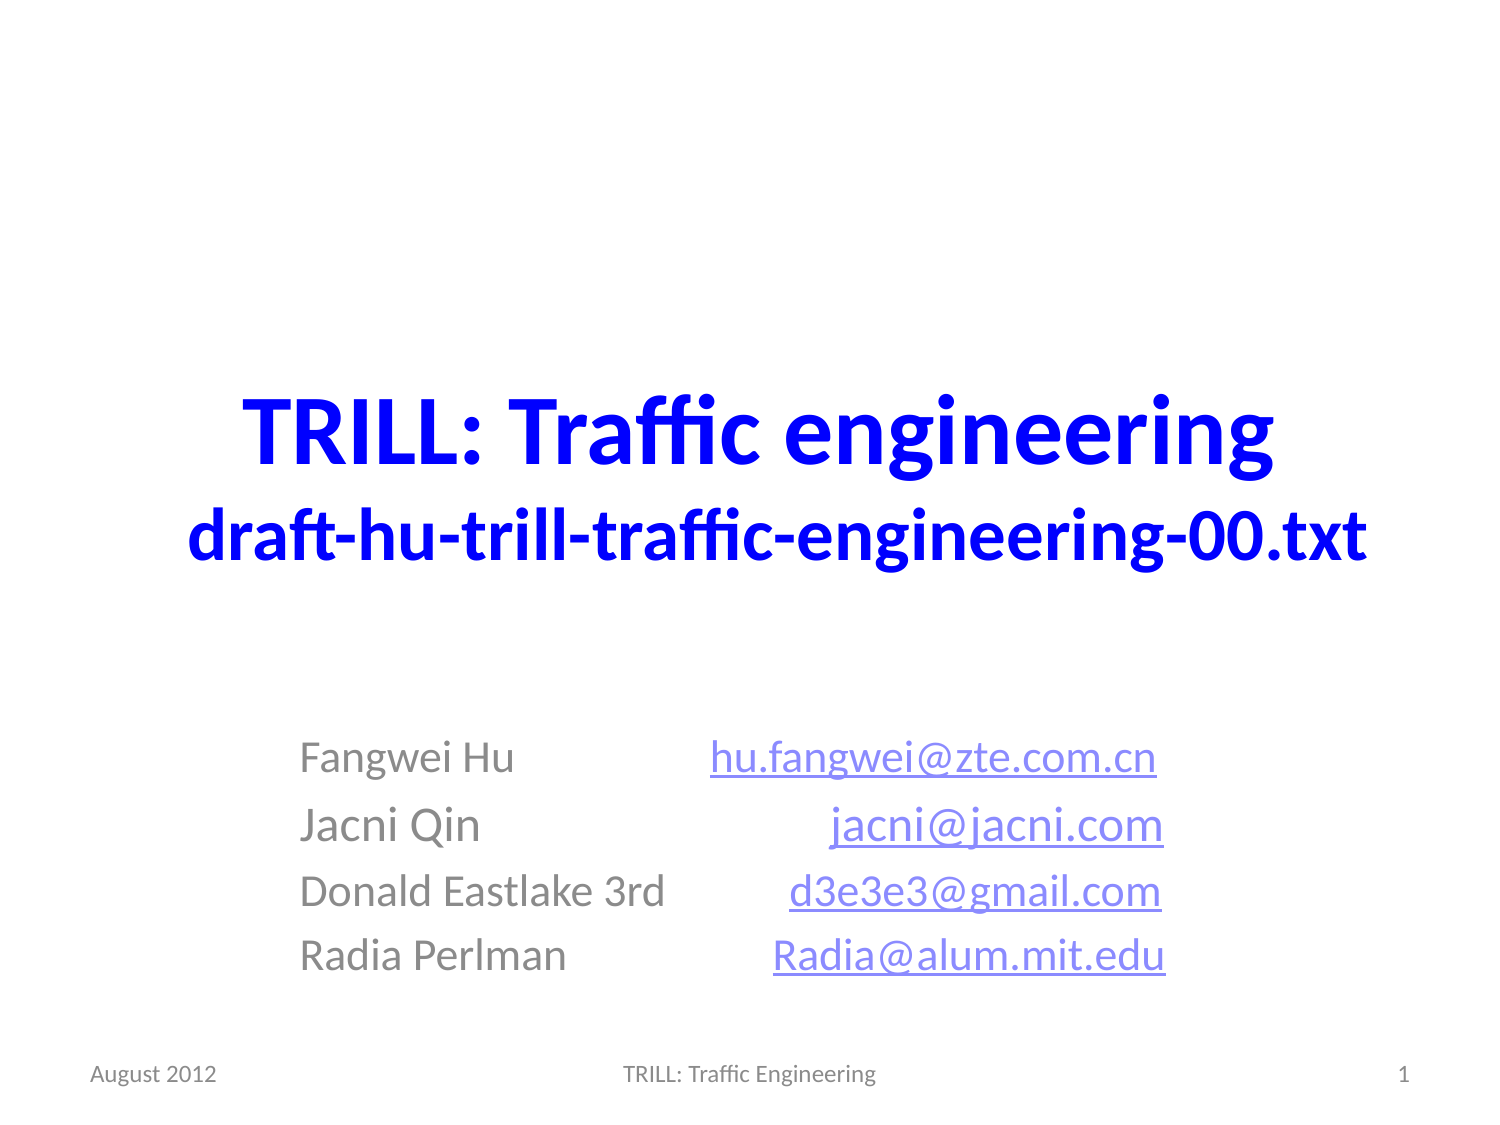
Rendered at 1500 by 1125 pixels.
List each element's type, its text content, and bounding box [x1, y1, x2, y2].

slide_number 1 [1074, 1042, 1425, 1103]
subtitle Fangwei Hu hu.fangwei@zte.com.cn Jacni Qin jacni@jacni.com Donald Eastlake 3rd d3e3e3@gmail.com Radia Perlman Radia@alum.mit.edu [284, 719, 1241, 1000]
footer TRILL: Traffic Engineering [512, 1042, 988, 1103]
title TRILL: Traffic engineering draft-hu-trill-traffic-engineering-00.txt [40, 349, 1500, 591]
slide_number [75, 1042, 425, 1103]
